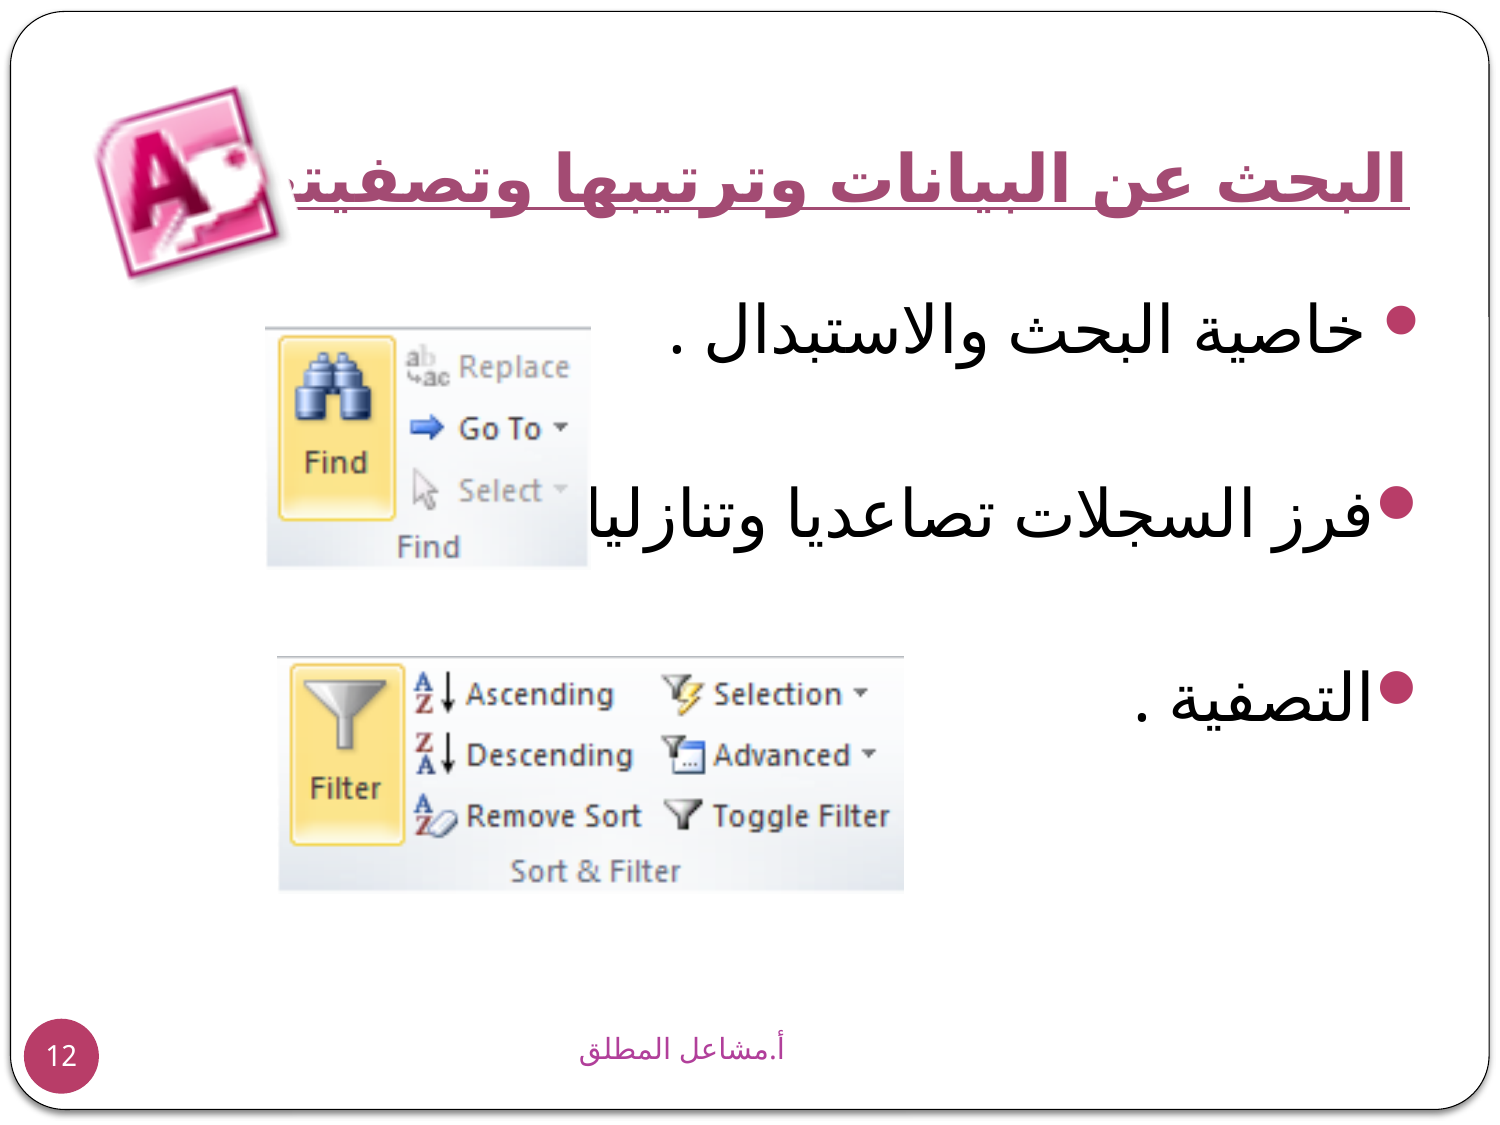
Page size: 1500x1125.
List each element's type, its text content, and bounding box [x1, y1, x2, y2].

footer أ.مشاعل المطلق [150, 1022, 800, 1088]
title البحث عن البيانات وترتيبها وتصفيتها: [150, 45, 1425, 233]
slide_number 12 [23, 1018, 99, 1094]
picture [55, 57, 313, 325]
picture [265, 325, 591, 570]
list خاصية البحث والاستبدال . فرز السجلات تصاعديا وتنازليا . التصفية . [88, 278, 1447, 1022]
picture [277, 656, 905, 894]
